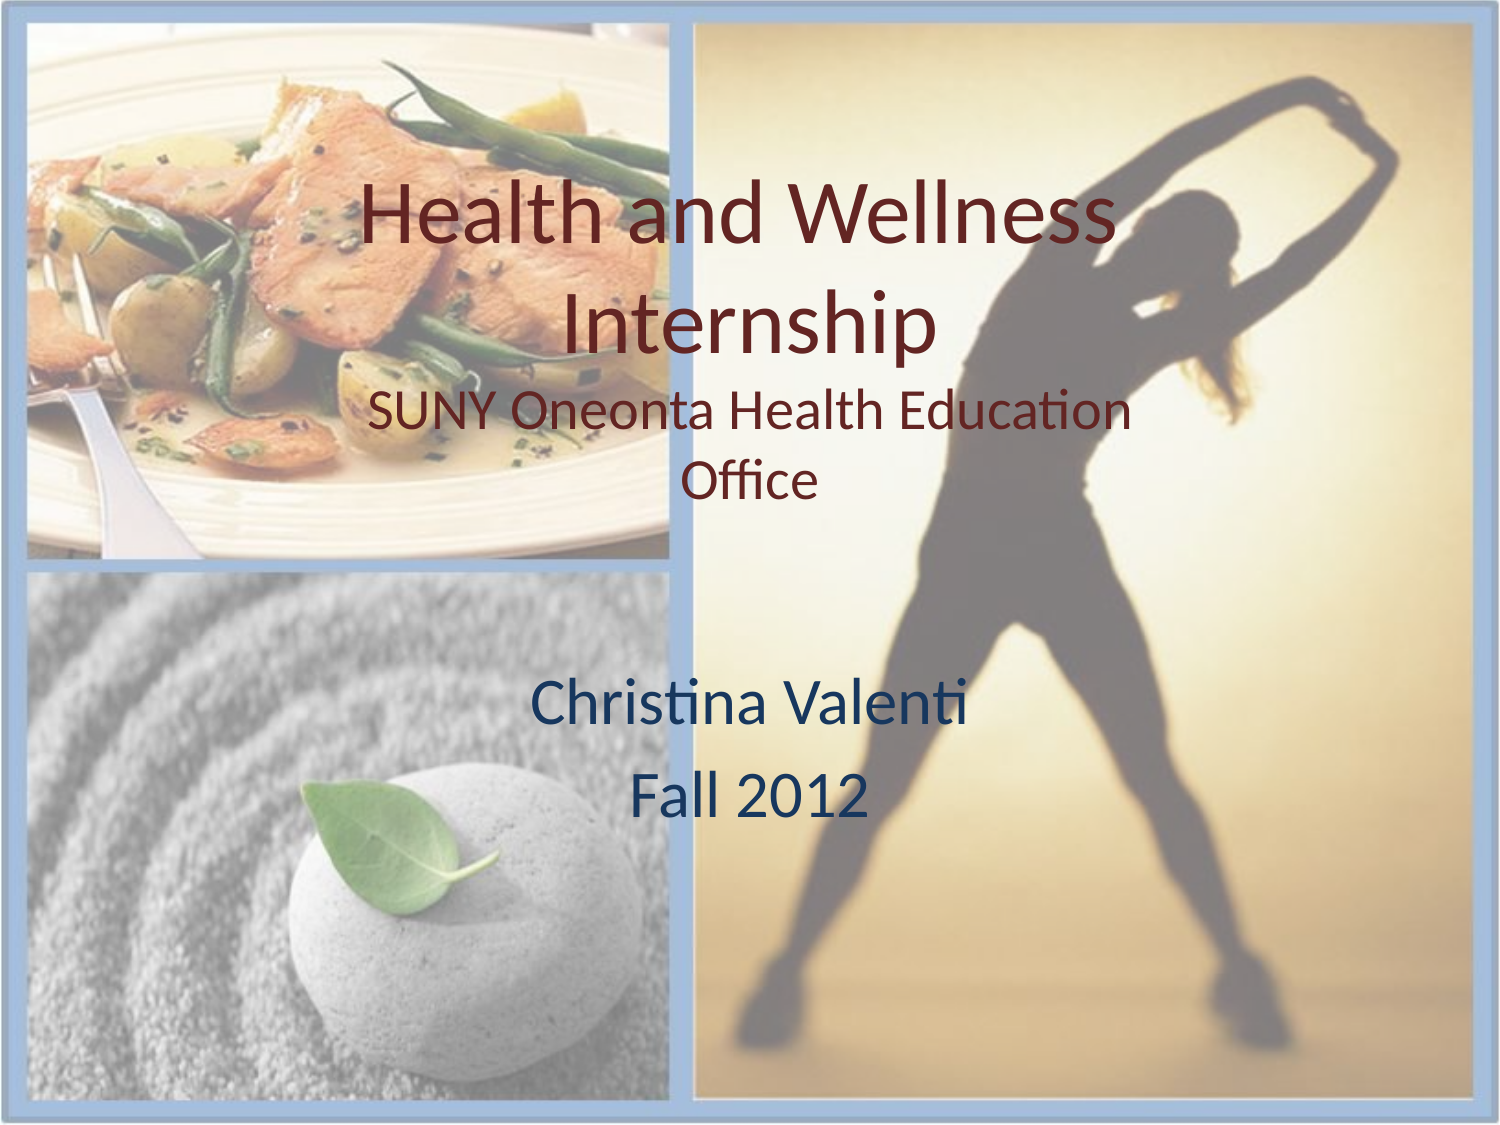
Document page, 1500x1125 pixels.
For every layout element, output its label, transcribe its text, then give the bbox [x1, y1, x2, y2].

subtitle Christina Valenti Fall 2012 [462, 650, 1038, 938]
title Health and Wellness Internship SUNY Oneonta Health Education Office [287, 112, 1213, 550]
